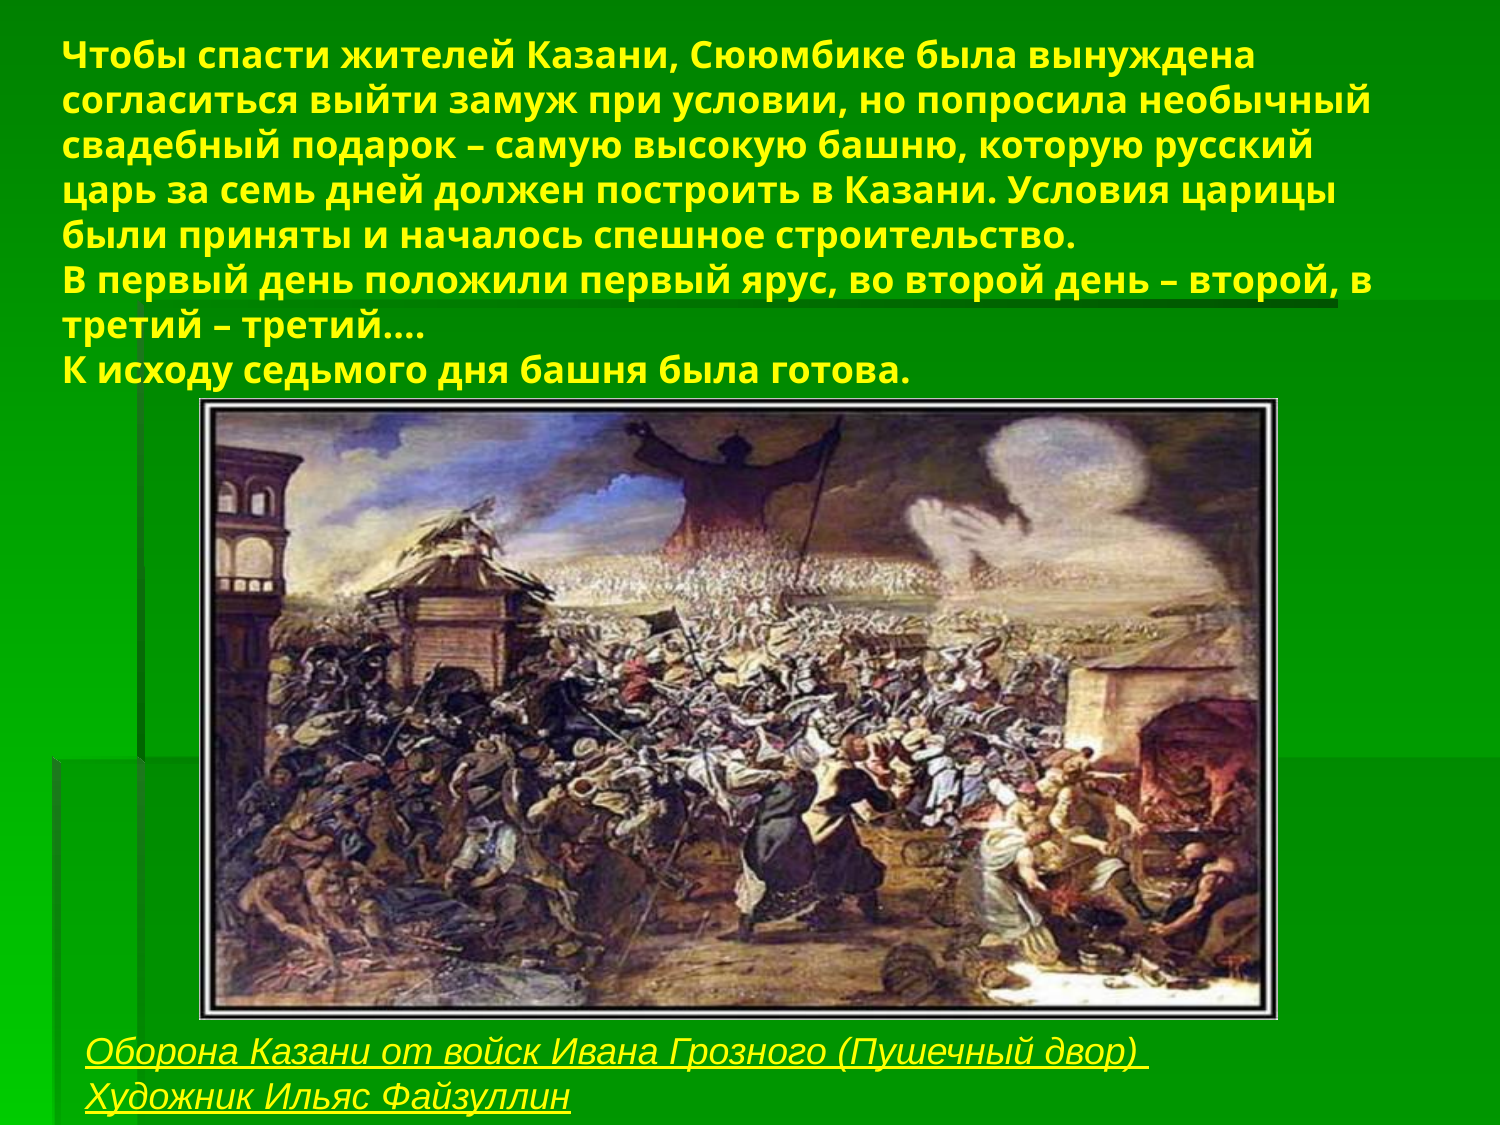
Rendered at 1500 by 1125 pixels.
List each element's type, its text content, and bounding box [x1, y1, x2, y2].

text_box Оборона Казани от войск Ивана Грозного (Пушечный двор) Художник Ильяс Файзуллин [70, 1019, 1418, 1125]
text_box Чтобы спасти жителей Казани, Сююмбике была вынуждена согласиться выйти замуж при условии, но попросила необычный свадебный подарок – самую высокую башню, которую русский царь за семь дней должен построить в Казани. Условия царицы были приняты и началось спешное строительство. В первый день положили первый ярус, во второй день – второй, в третий – третий.... К исходу седьмого дня башня была готова. [46, 23, 1395, 399]
picture [198, 398, 1278, 1020]
